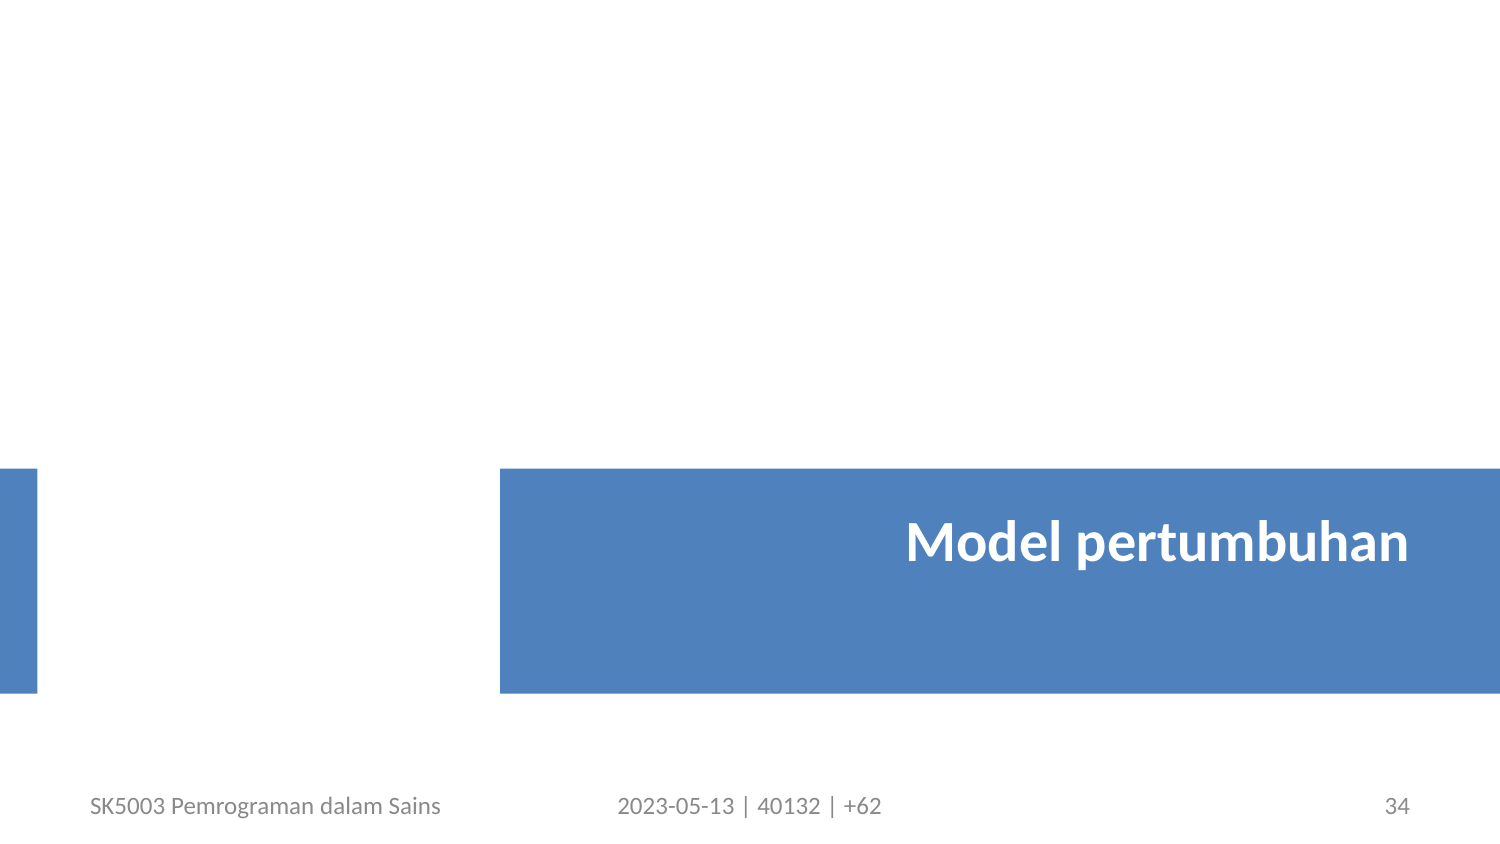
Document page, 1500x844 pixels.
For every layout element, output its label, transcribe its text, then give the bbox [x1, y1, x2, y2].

slide_number 34 [1074, 782, 1425, 827]
text_box Model pertumbuhan [587, 509, 1425, 666]
slide_number SK5003 Pemrograman dalam Sains [75, 782, 463, 827]
footer 2023-05-13 | 40132 | +62 [512, 782, 988, 827]
